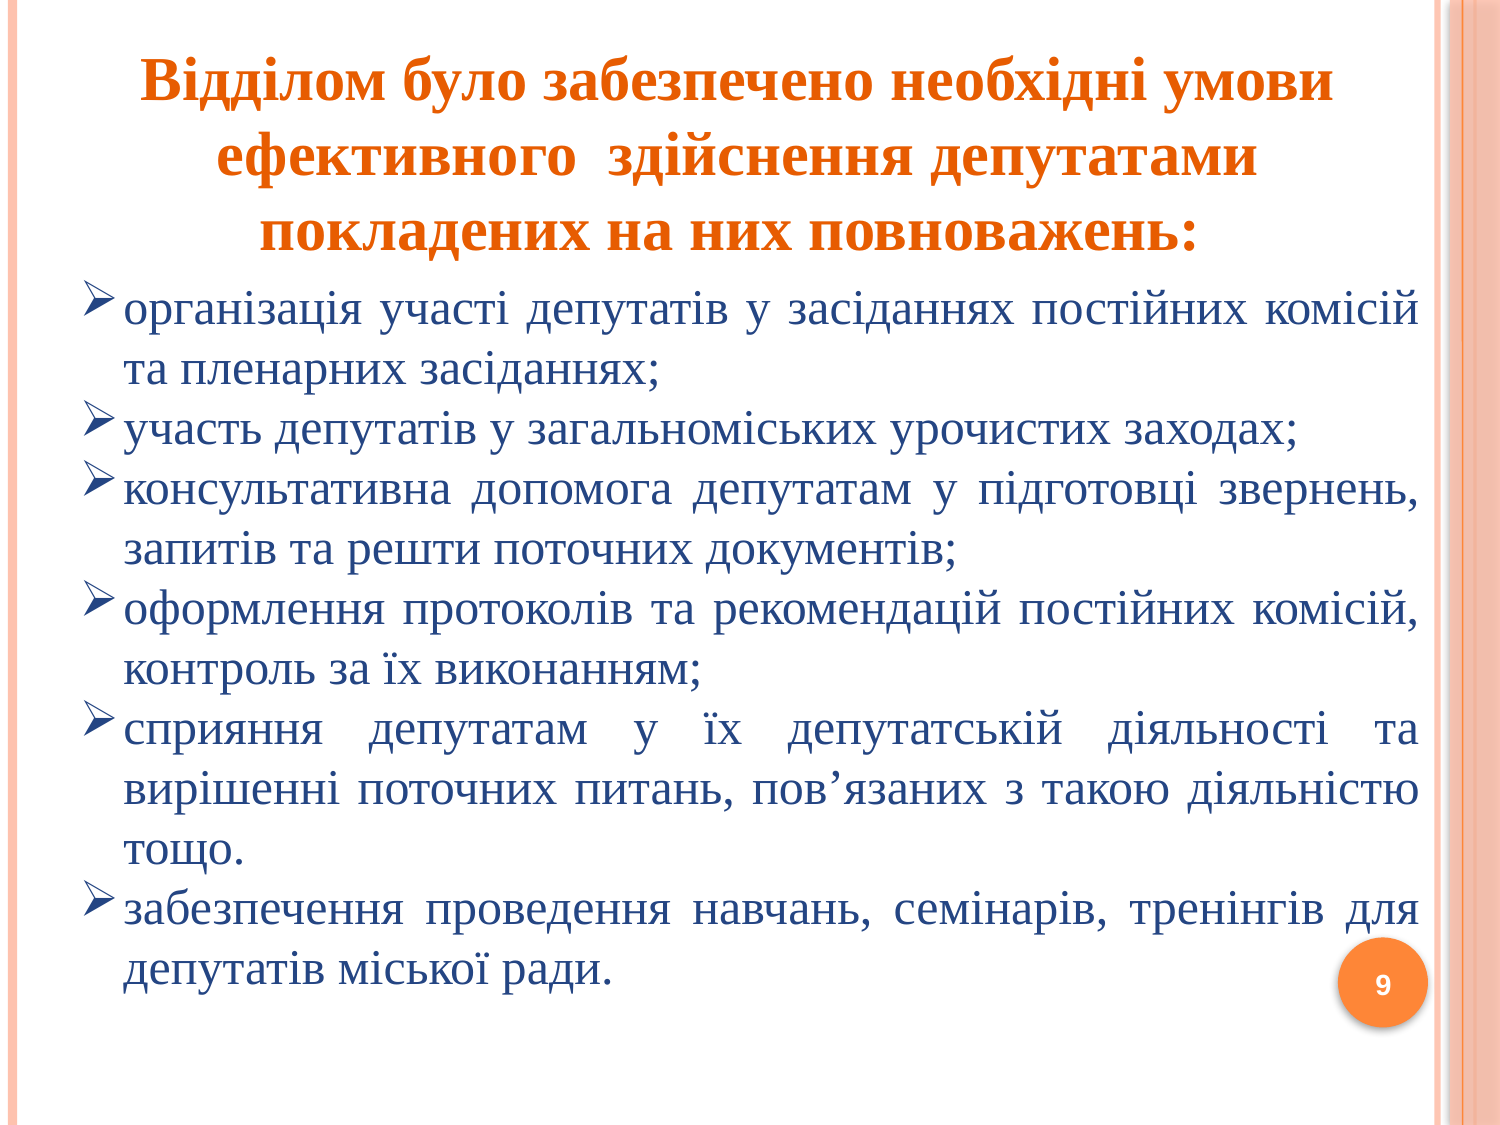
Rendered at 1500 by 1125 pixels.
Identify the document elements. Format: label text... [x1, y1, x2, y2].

text_box організація участі депутатів у засіданнях постійних комісій та пленарних засіданнях; участь депутатів у загальноміських урочистих заходах; консультативна допомога депутатам у підготовці звернень, запитів та решти поточних документів; оформлення протоколів та рекомендацій постійних комісій, контроль за їх виконанням; сприяння депутатам у їх депутатській діяльності та вирішенні поточних питань, пов’язаних з такою діяльністю тощо. забезпечення проведення навчань, семінарів, тренінгів для депутатів міської ради. [64, 267, 1436, 1122]
list Відділом було забезпечено необхідні умови ефективного здійснення депутатами покладених на них повноважень: [53, 30, 1424, 268]
